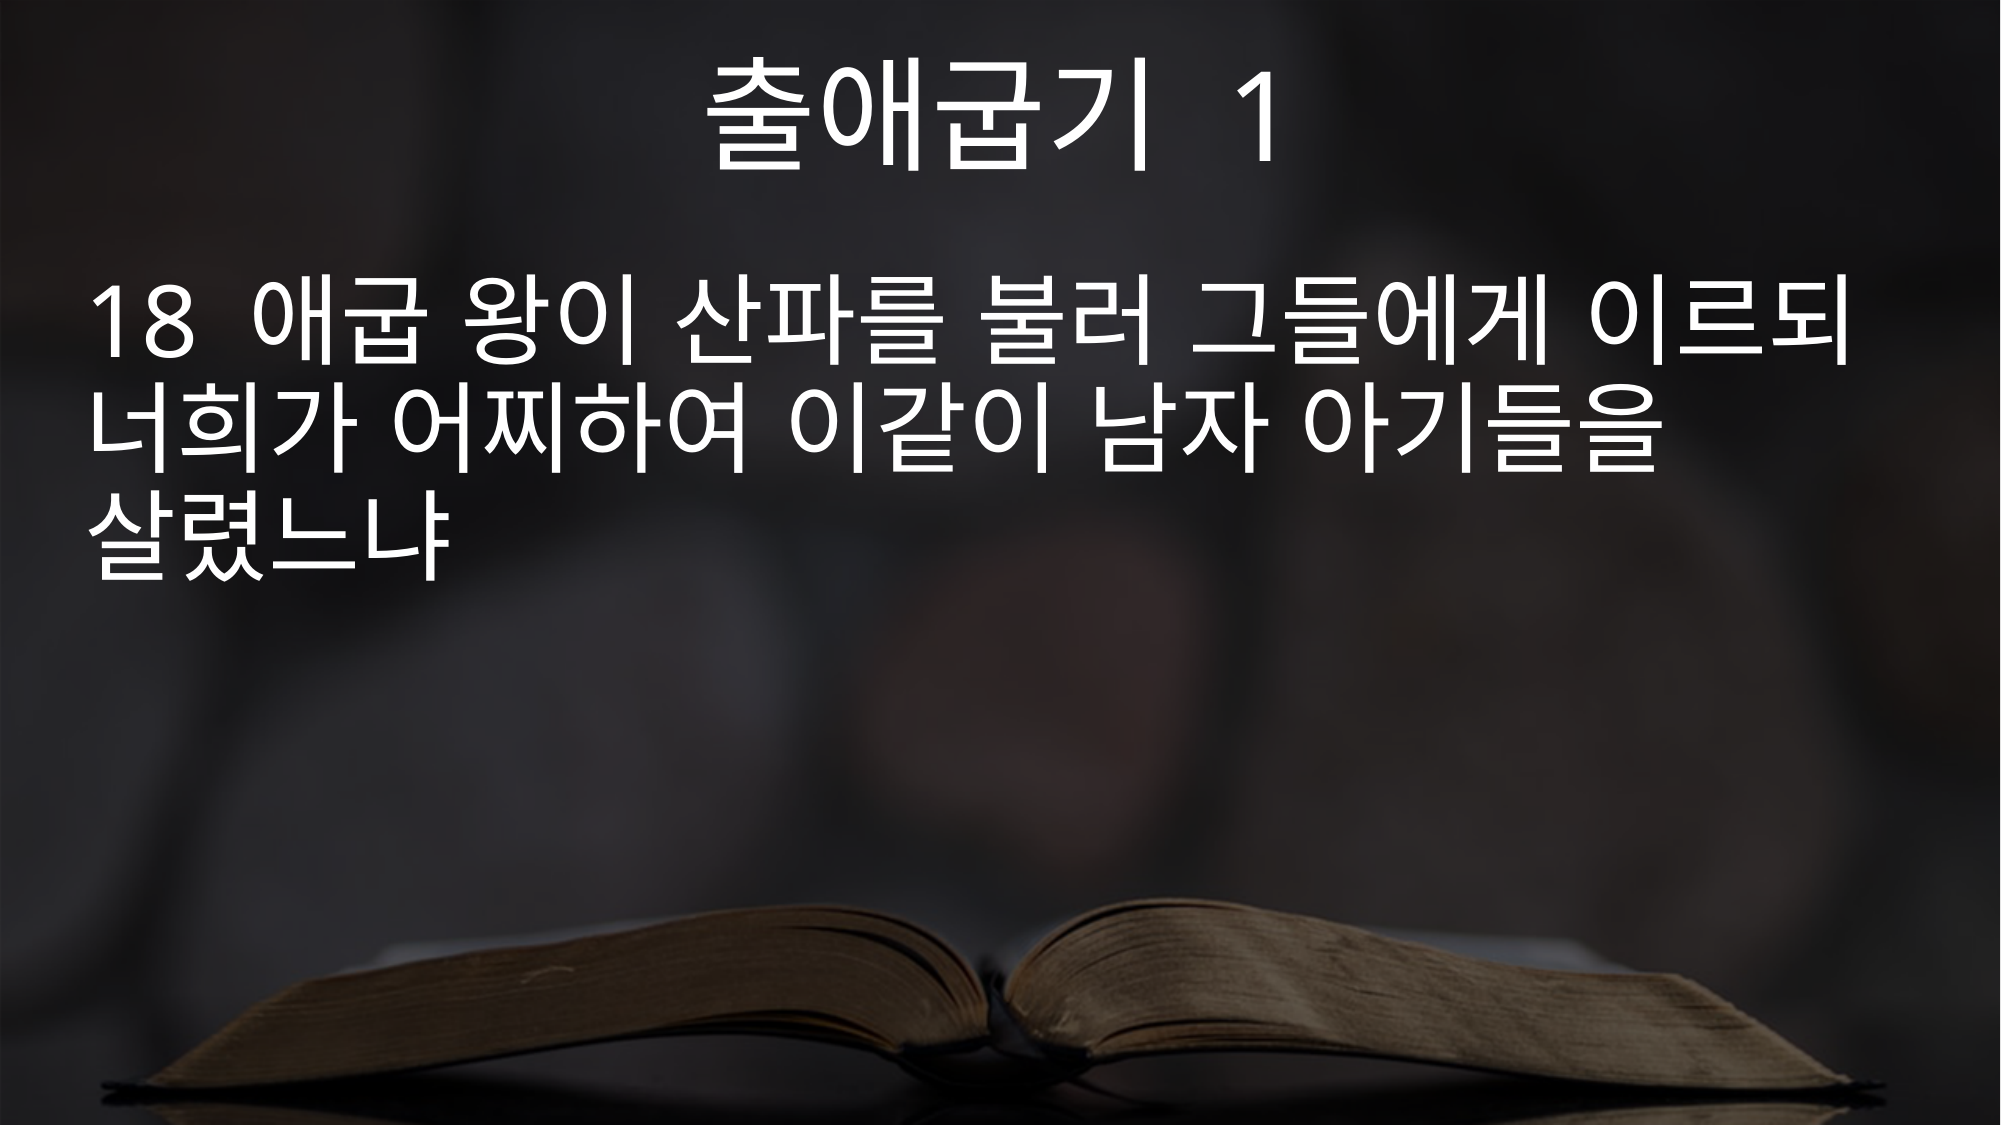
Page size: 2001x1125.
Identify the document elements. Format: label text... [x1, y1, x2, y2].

picture [0, 0, 2001, 1125]
list 18 애굽 왕이 산파를 불러 그들에게 이르되 너희가 어찌하여 이같이 남자 아기들을 살렸느냐 [69, 263, 1953, 423]
footer 출애굽기 1 [0, 32, 2000, 192]
